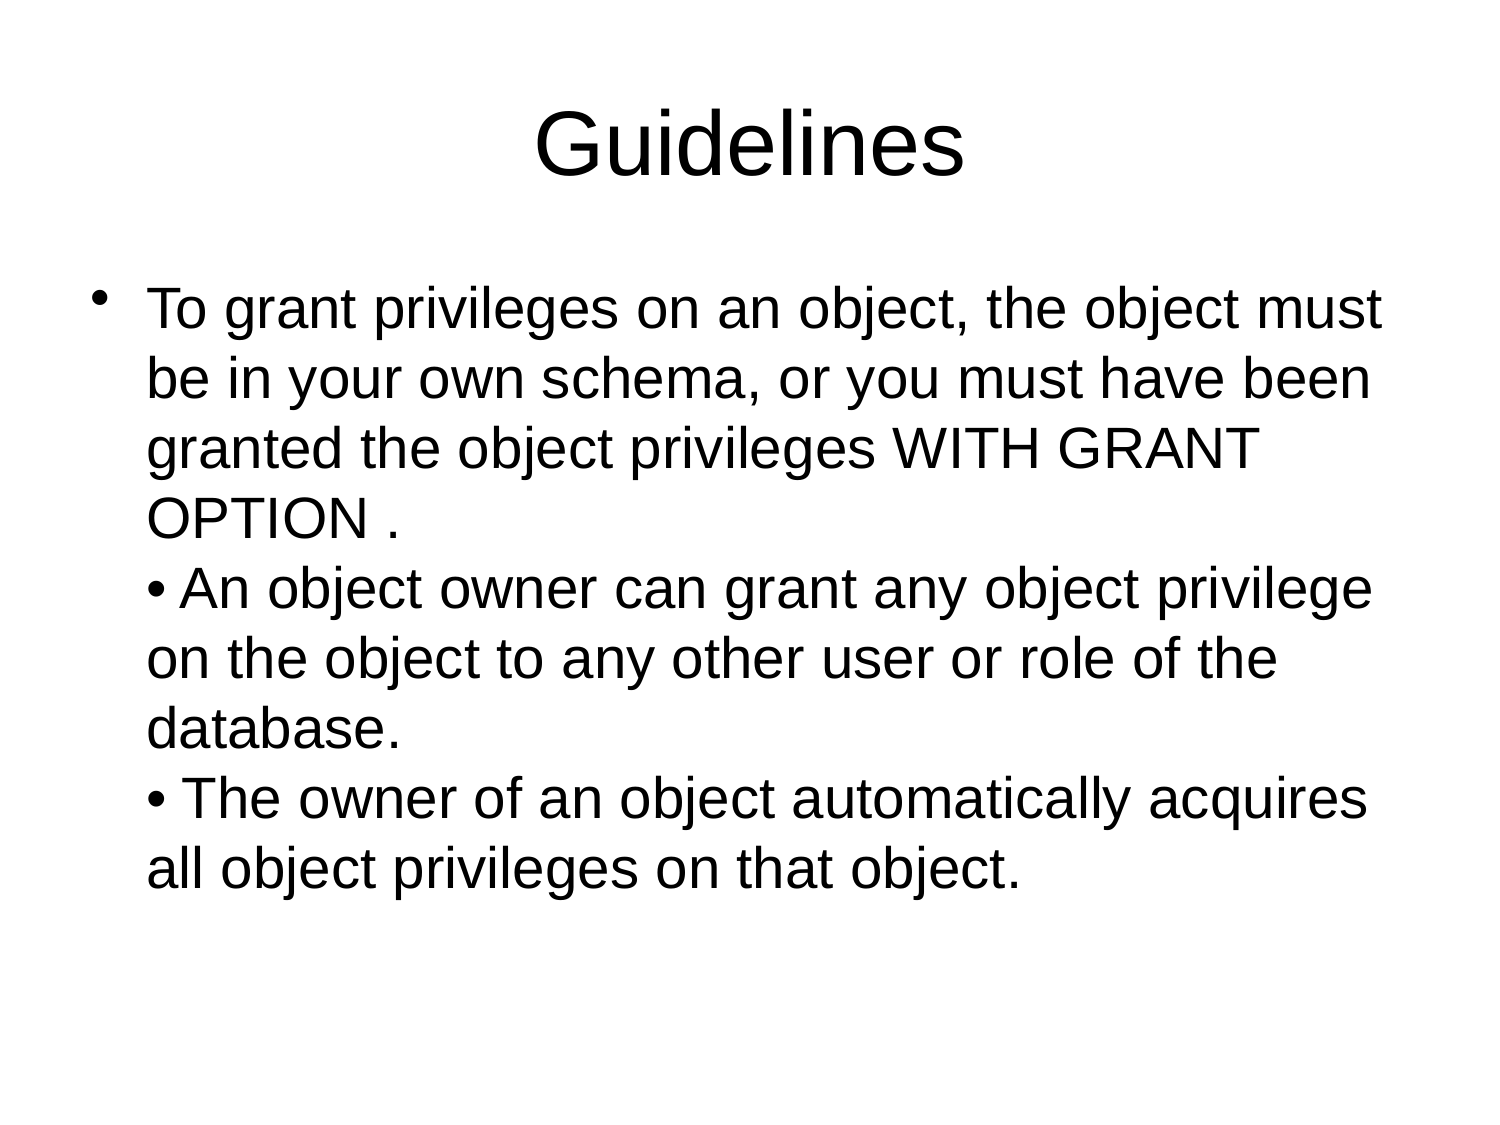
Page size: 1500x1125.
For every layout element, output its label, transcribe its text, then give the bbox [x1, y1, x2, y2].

list To grant privileges on an object, the object must be in your own schema, or you must have been granted the object privileges WITH GRANT OPTION . • An object owner can grant any object privilege on the object to any other user or role of the database. • The owner of an object automatically acquires all object privileges on that object. [74, 262, 1426, 1006]
title Guidelines [74, 44, 1426, 233]
